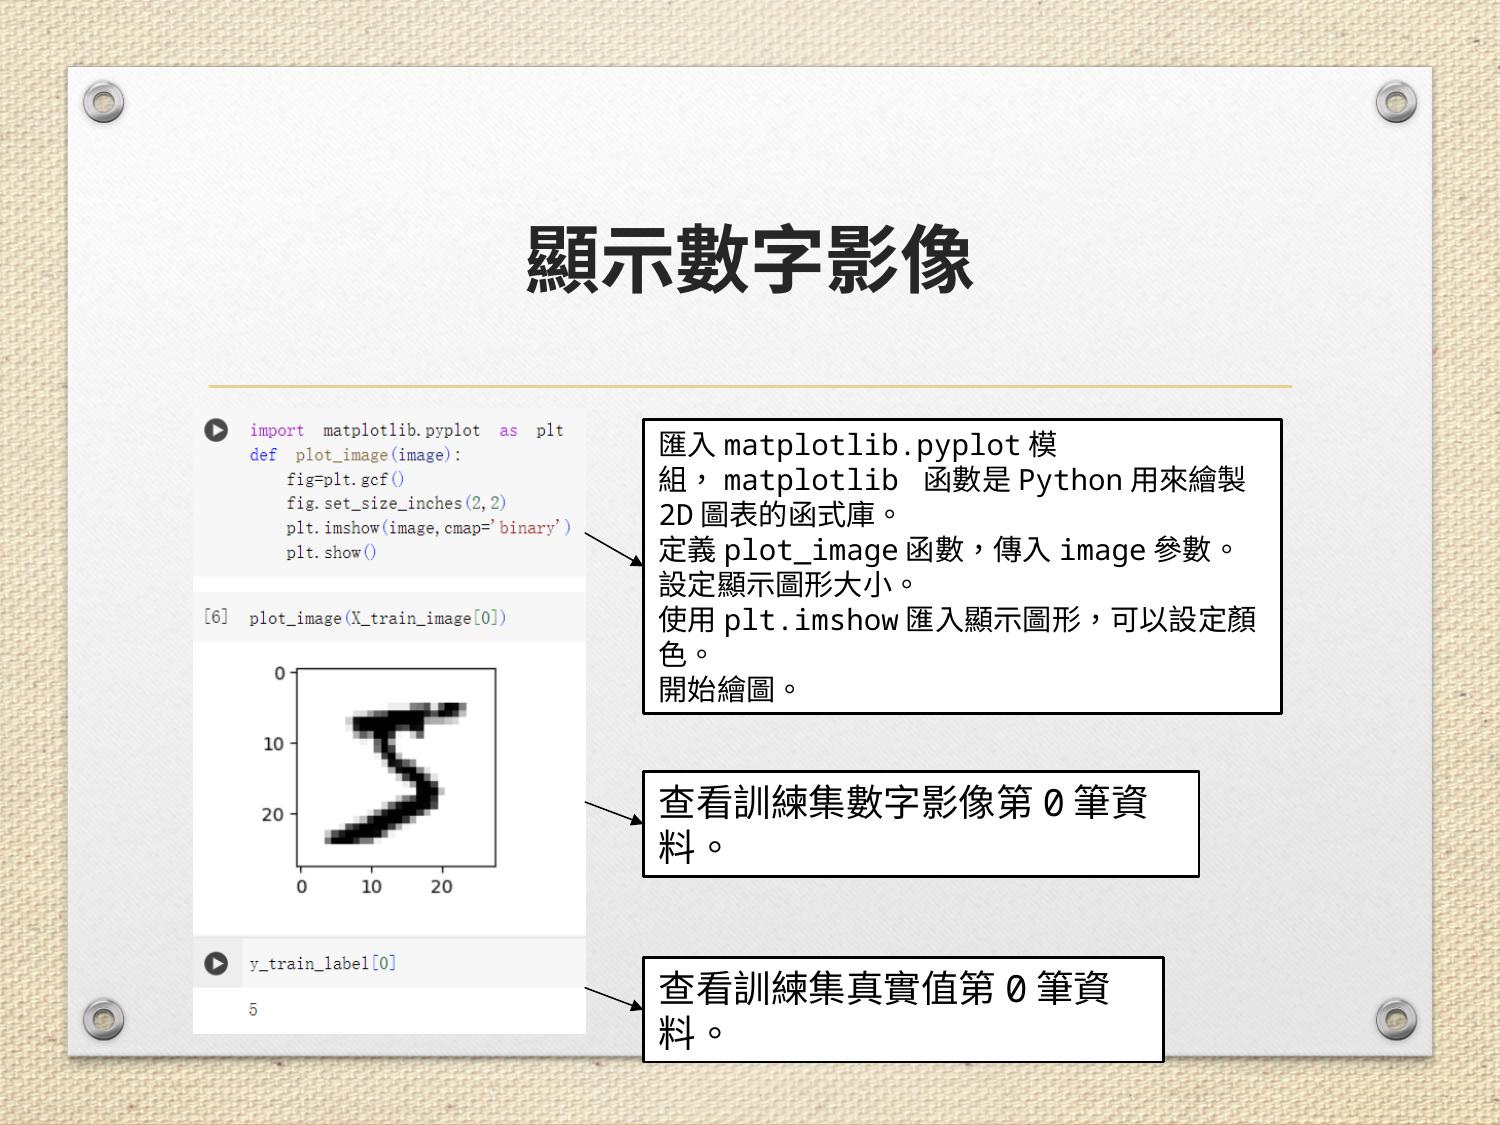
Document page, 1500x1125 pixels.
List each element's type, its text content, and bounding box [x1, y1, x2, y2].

picture [0, 0, 1500, 1125]
list [586, 408, 1309, 974]
title 顯示數字影像 [193, 150, 1309, 365]
text_box 查看訓練集數字影像第0筆資料。 [642, 770, 1200, 878]
text_box 匯入matplotlib.pyplot模組，matplotlib 函數是Python用來繪製2D圖表的函式庫。 定義plot_image函數，傳入image參數。 設定顯示圖形大小。 使用plt.imshow匯入顯示圖形，可以設定顏色。 開始繪圖。 [642, 418, 1283, 715]
text_box 查看訓練集真實值第0筆資料。 [642, 956, 1165, 1063]
